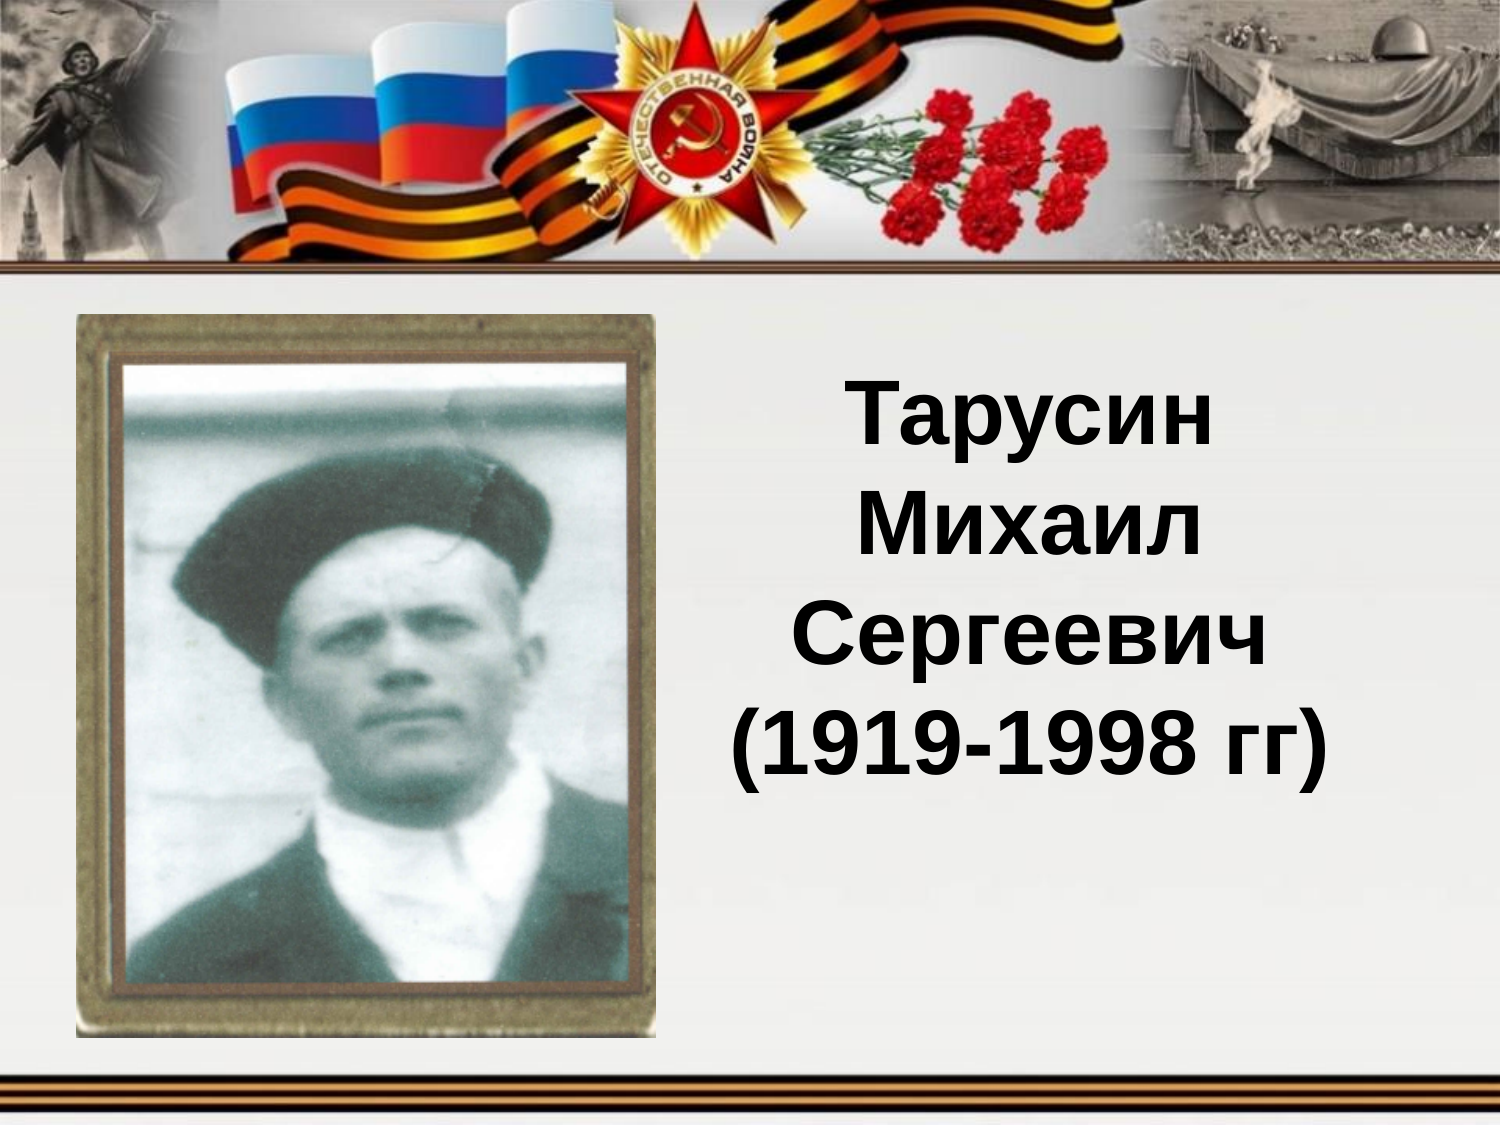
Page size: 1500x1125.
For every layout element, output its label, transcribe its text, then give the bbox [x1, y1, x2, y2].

picture [0, 0, 1500, 1125]
text_box Тарусин Михаил Сергеевич (1919-1998 гг) [655, 125, 1406, 800]
